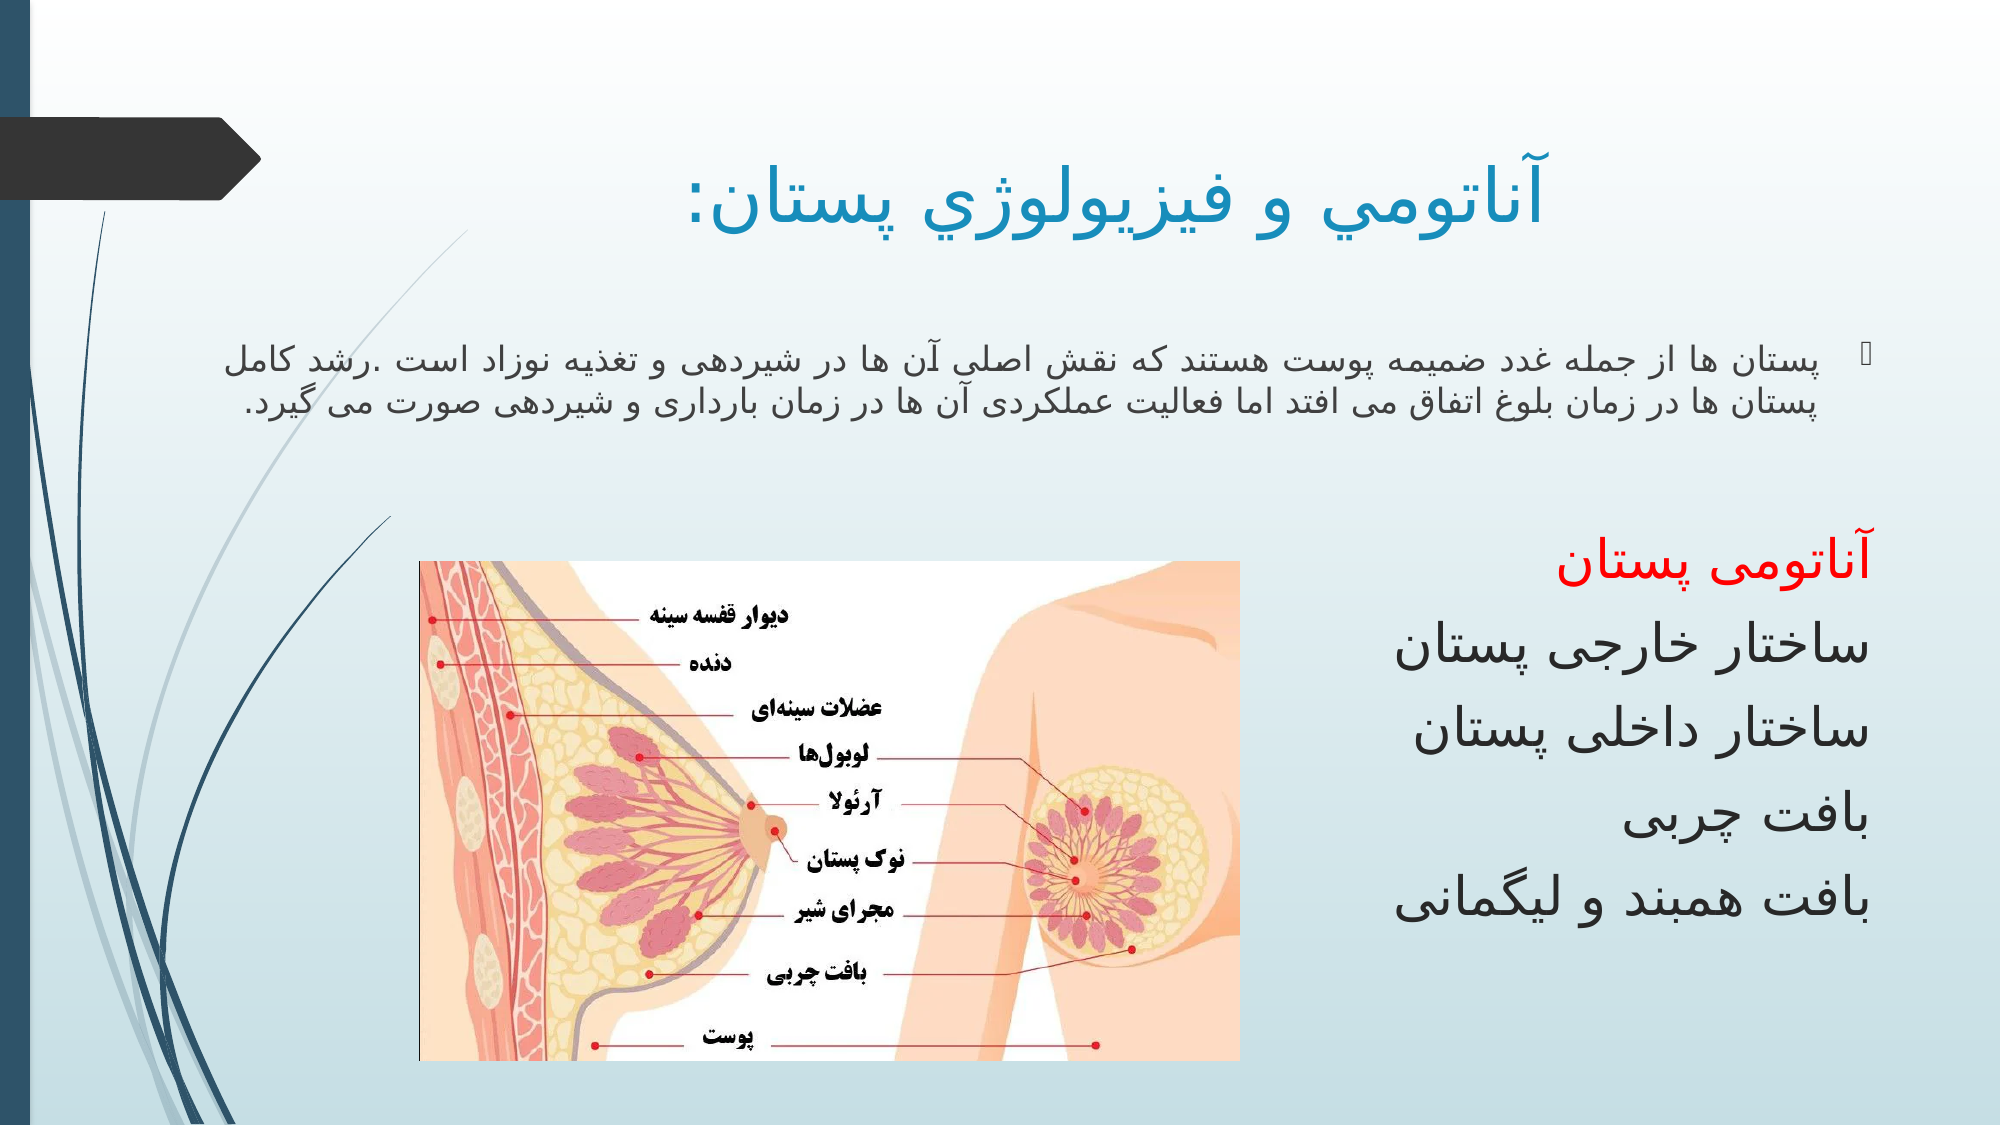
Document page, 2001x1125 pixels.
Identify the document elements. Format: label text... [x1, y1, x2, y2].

picture [418, 561, 1240, 1061]
title آناتومي و فيزيولوژي پستان: [644, 139, 2000, 350]
list پستان ها از جمله غدد ضمیمه پوست هستند که نقش اصلی آن ها در شیردهی و تغذیه نوزاد است .رشد کامل پستان ها در زمان بلوغ اتفاق می افتد اما فعالیت عملکردی آن ها در زمان بارداری و شیردهی صورت می گیرد. آناتومی پستان ساختار خارجی پستان ساختار داخلی پستان بافت چربی بافت همبند و لیگمانی [206, 329, 1888, 970]
